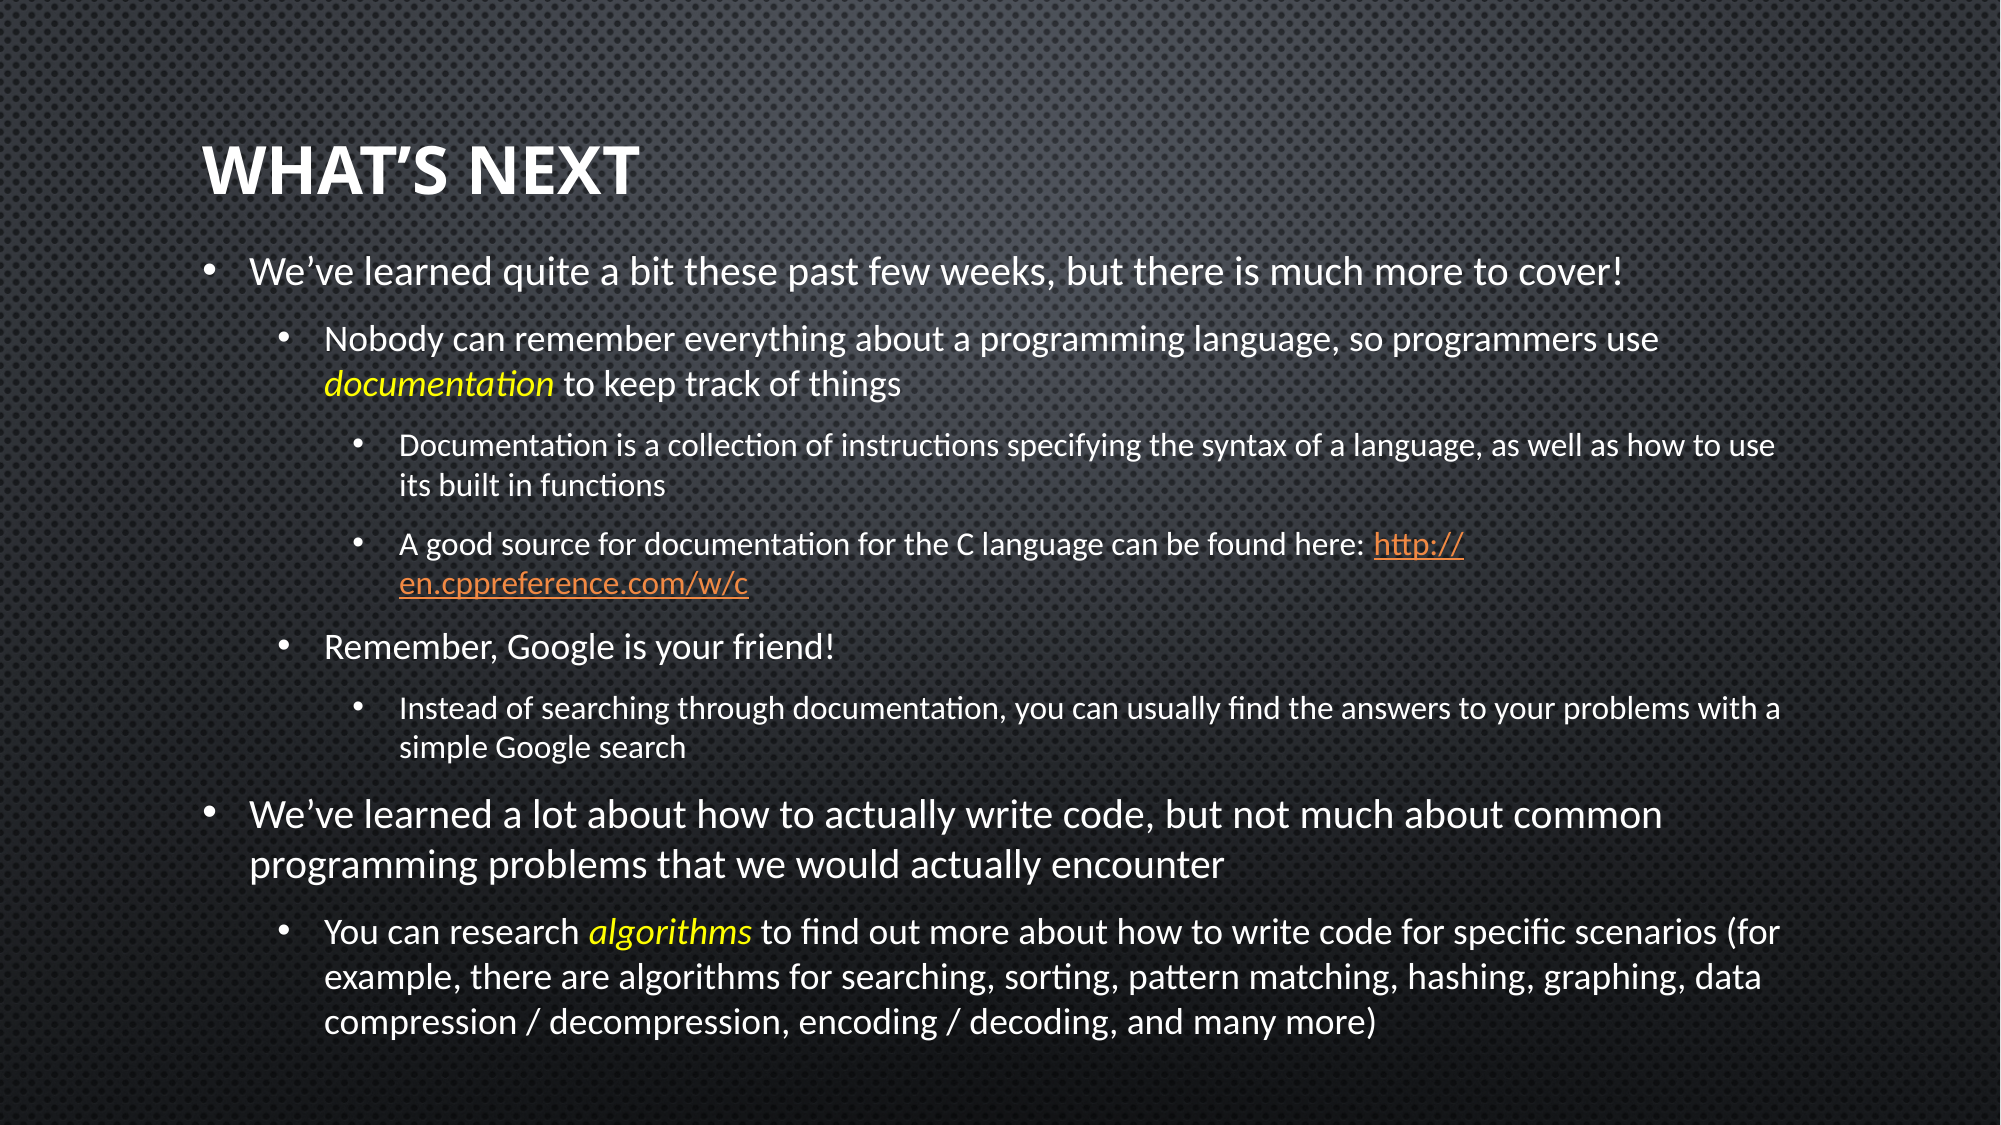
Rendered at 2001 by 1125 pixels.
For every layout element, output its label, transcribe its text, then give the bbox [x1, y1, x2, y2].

list We’ve learned quite a bit these past few weeks, but there is much more to cover! Nobody can remember everything about a programming language, so programmers use documentation to keep track of things Documentation is a collection of instructions specifying the syntax of a language, as well as how to use its built in functions A good source for documentation for the C language can be found here: http://en.cppreference.com/w/c Remember, Google is your friend! Instead of searching through documentation, you can usually find the answers to your problems with a simple Google search We’ve learned a lot about how to actually write code, but not much about common programming problems that we would actually encounter You can research algorithms to find out more about how to write code for specific scenarios (for example, there are algorithms for searching, sorting, pattern matching, hashing, graphing, data compression / decompression, encoding / decoding, and many more) [187, 236, 1813, 1081]
title What’s Next [187, 99, 1813, 236]
